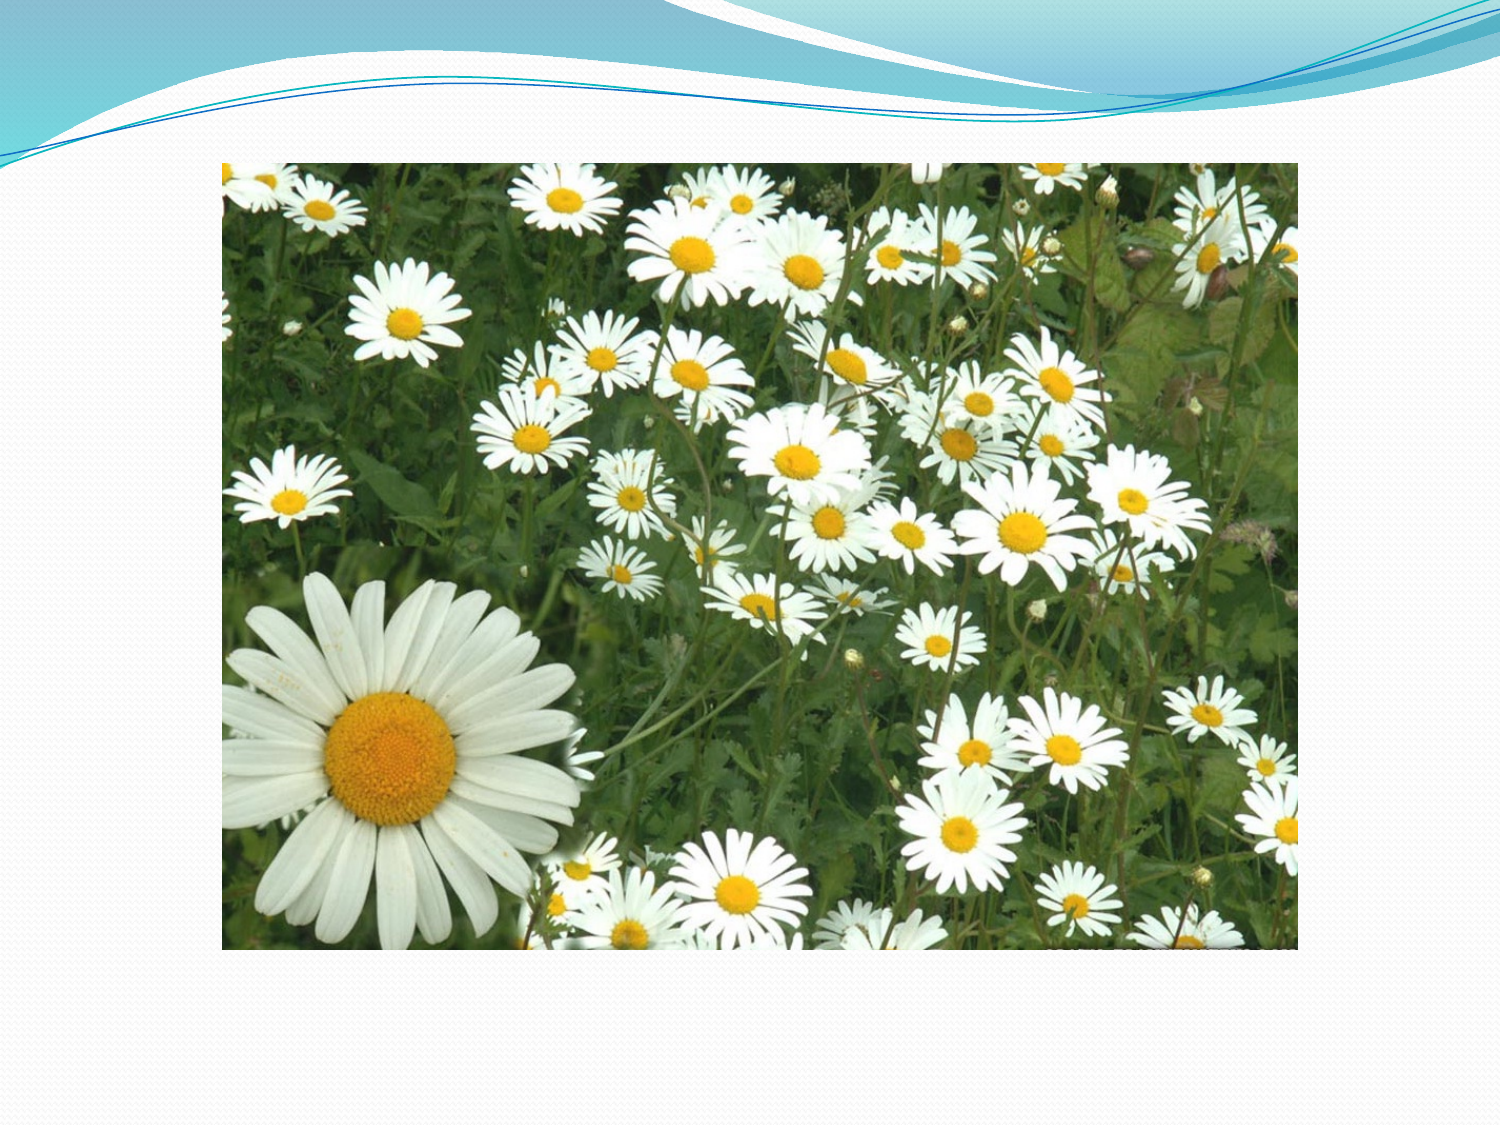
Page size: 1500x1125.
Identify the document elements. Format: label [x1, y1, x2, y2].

list [222, 163, 1299, 950]
